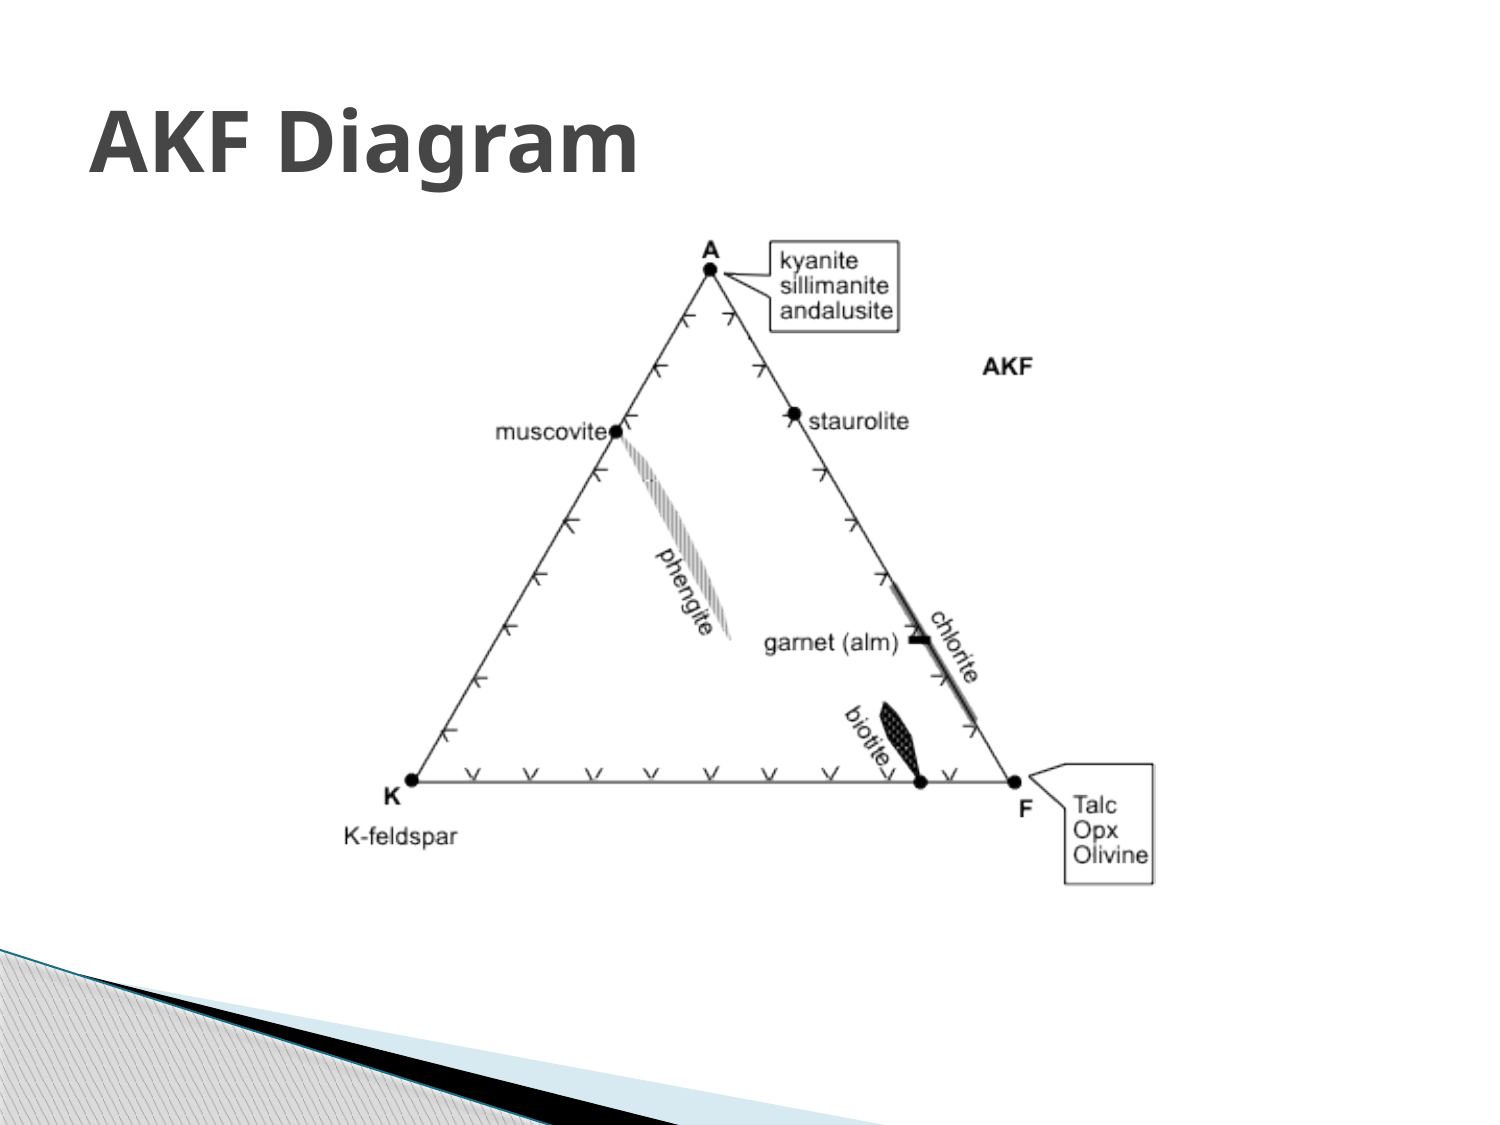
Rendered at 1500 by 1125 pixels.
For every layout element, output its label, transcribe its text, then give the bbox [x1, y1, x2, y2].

picture [344, 236, 1156, 889]
title AKF Diagram [75, 45, 1425, 233]
